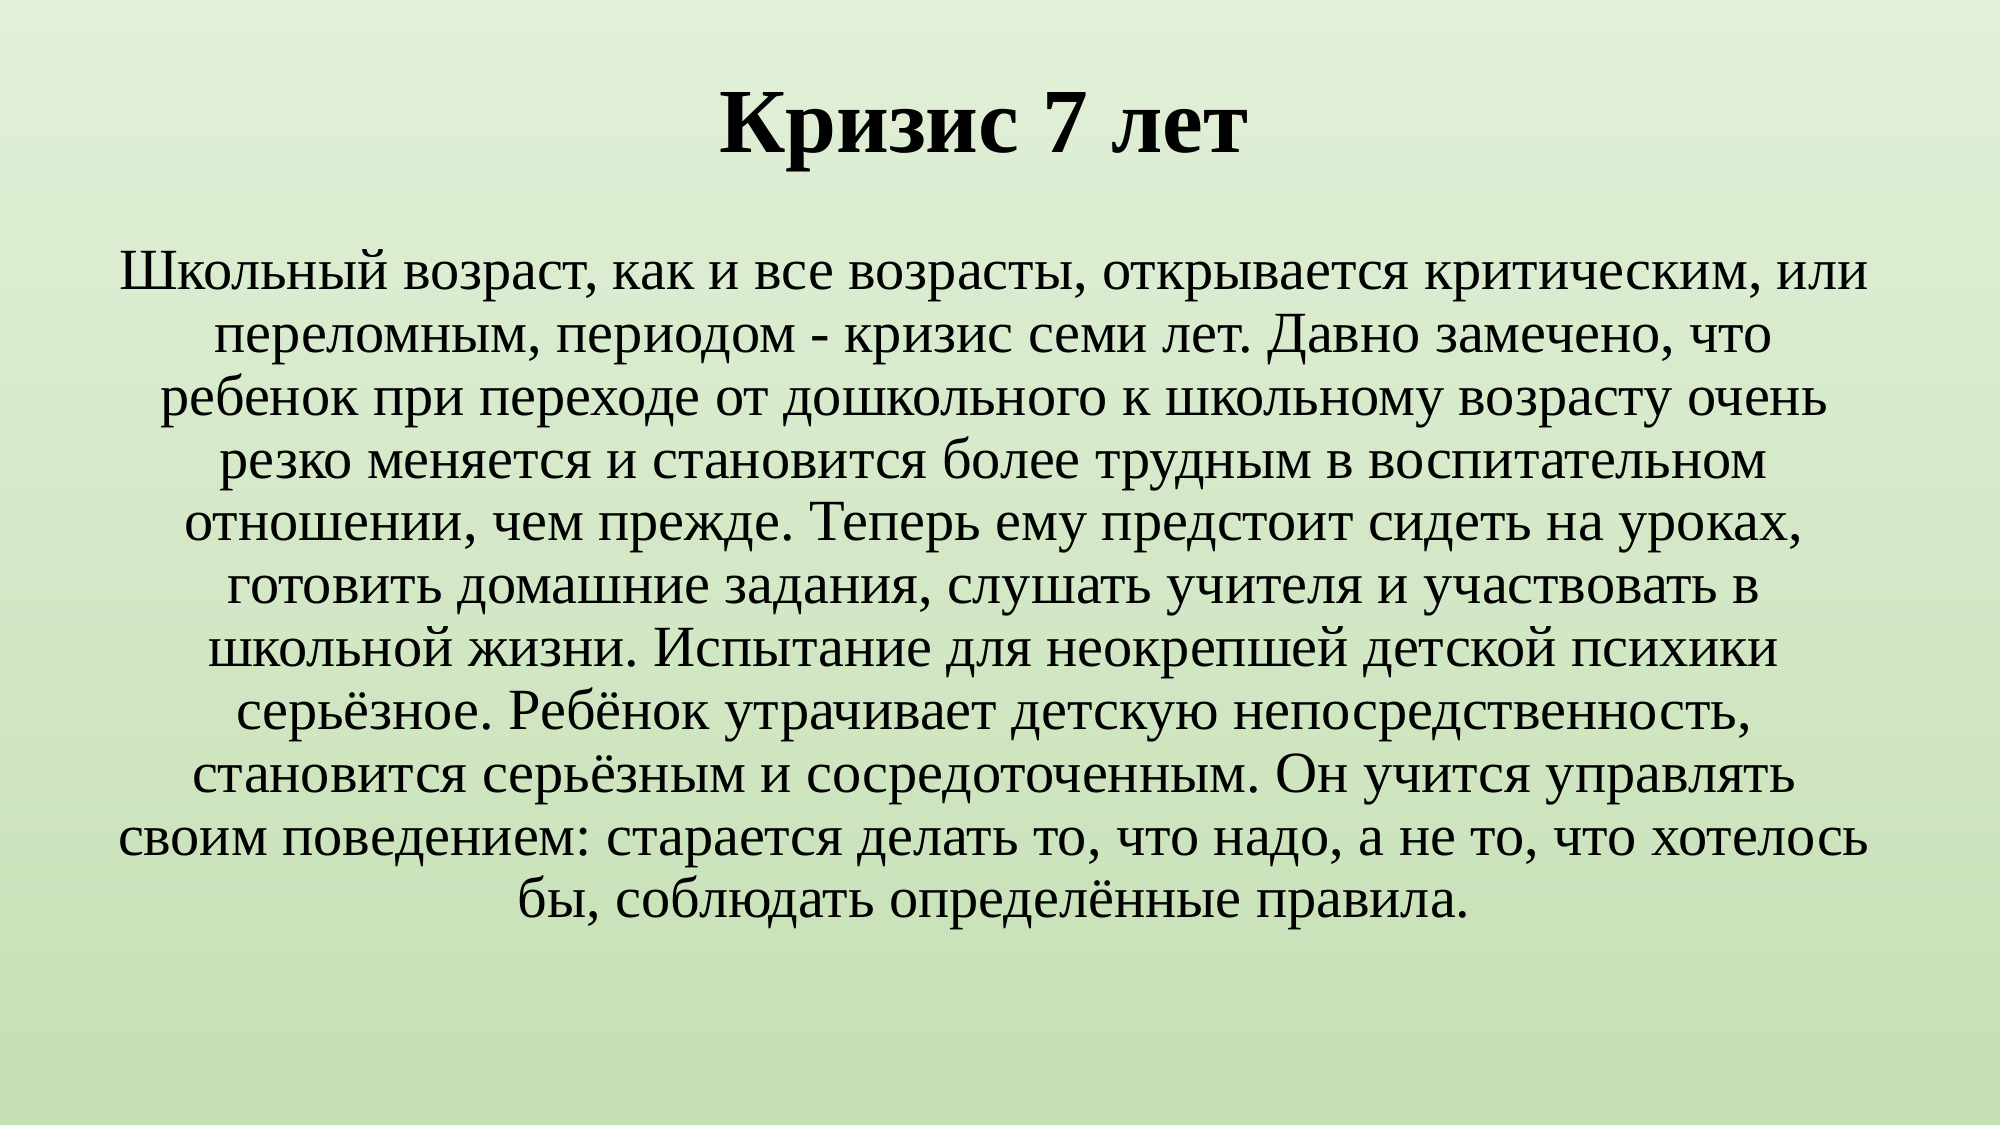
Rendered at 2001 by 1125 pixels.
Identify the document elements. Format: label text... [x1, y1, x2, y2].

title Кризис 7 лет [121, 14, 1847, 231]
list Школьный возраст, как и все возрасты, открывается критическим, или переломным, периодом - кризис семи лет. Давно замечено, что ребенок при переходе от дошкольного к школьному возрасту очень резко меняется и становится более трудным в воспитательном отношении, чем прежде. Теперь ему предстоит сидеть на уроках, готовить домашние задания, слушать учителя и участвовать в школьной жизни. Испытание для неокрепшей детской психики серьёзное. Ребёнок утрачивает детскую непосредственность, становится серьёзным и сосредоточенным. Он учится управлять своим поведением: старается делать то, что надо, а не то, что хотелось бы, соблюдать определённые правила. [101, 231, 1887, 946]
